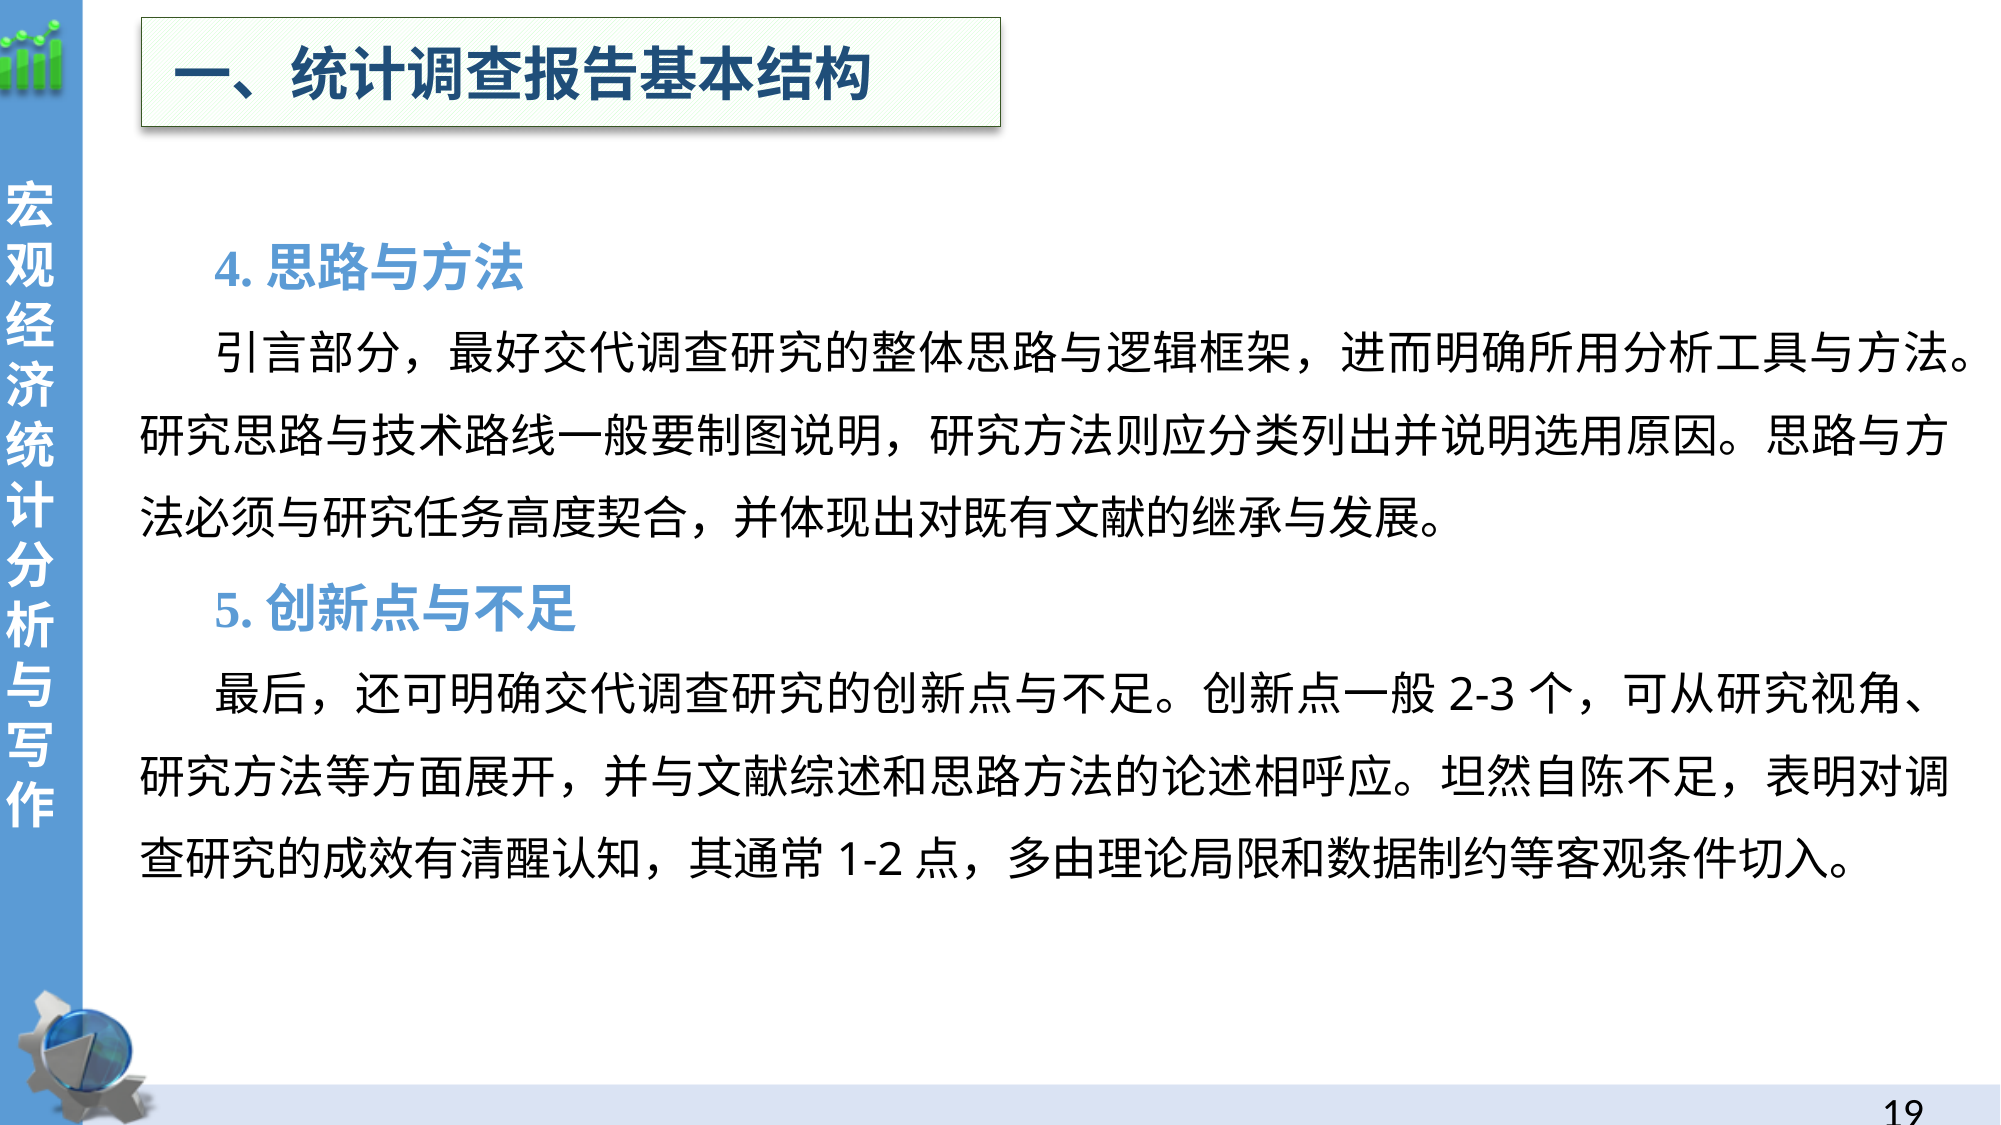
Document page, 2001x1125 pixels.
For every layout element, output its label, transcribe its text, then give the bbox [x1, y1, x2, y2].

picture [0, 0, 2001, 1125]
text_box 一、统计调查报告基本结构 [141, 17, 1000, 127]
text_box 4.思路与方法 引言部分，最好交代调查研究的整体思路与逻辑框架，进而明确所用分析工具与方法。研究思路与技术路线一般要制图说明，研究方法则应分类列出并说明选用原因。思路与方法必须与研究任务高度契合，并体现出对既有文献的继承与发展。 5.创新点与不足 最后，还可明确交代调查研究的创新点与不足。创新点一般2-3个，可从研究视角、研究方法等方面展开，并与文献综述和思路方法的论述相呼应。坦然自陈不足，表明对调查研究的成效有清醒认知，其通常1-2点，多由理论局限和数据制约等客观条件切入。 [124, 195, 1965, 1125]
text_box 18 [1786, 1085, 1940, 1125]
